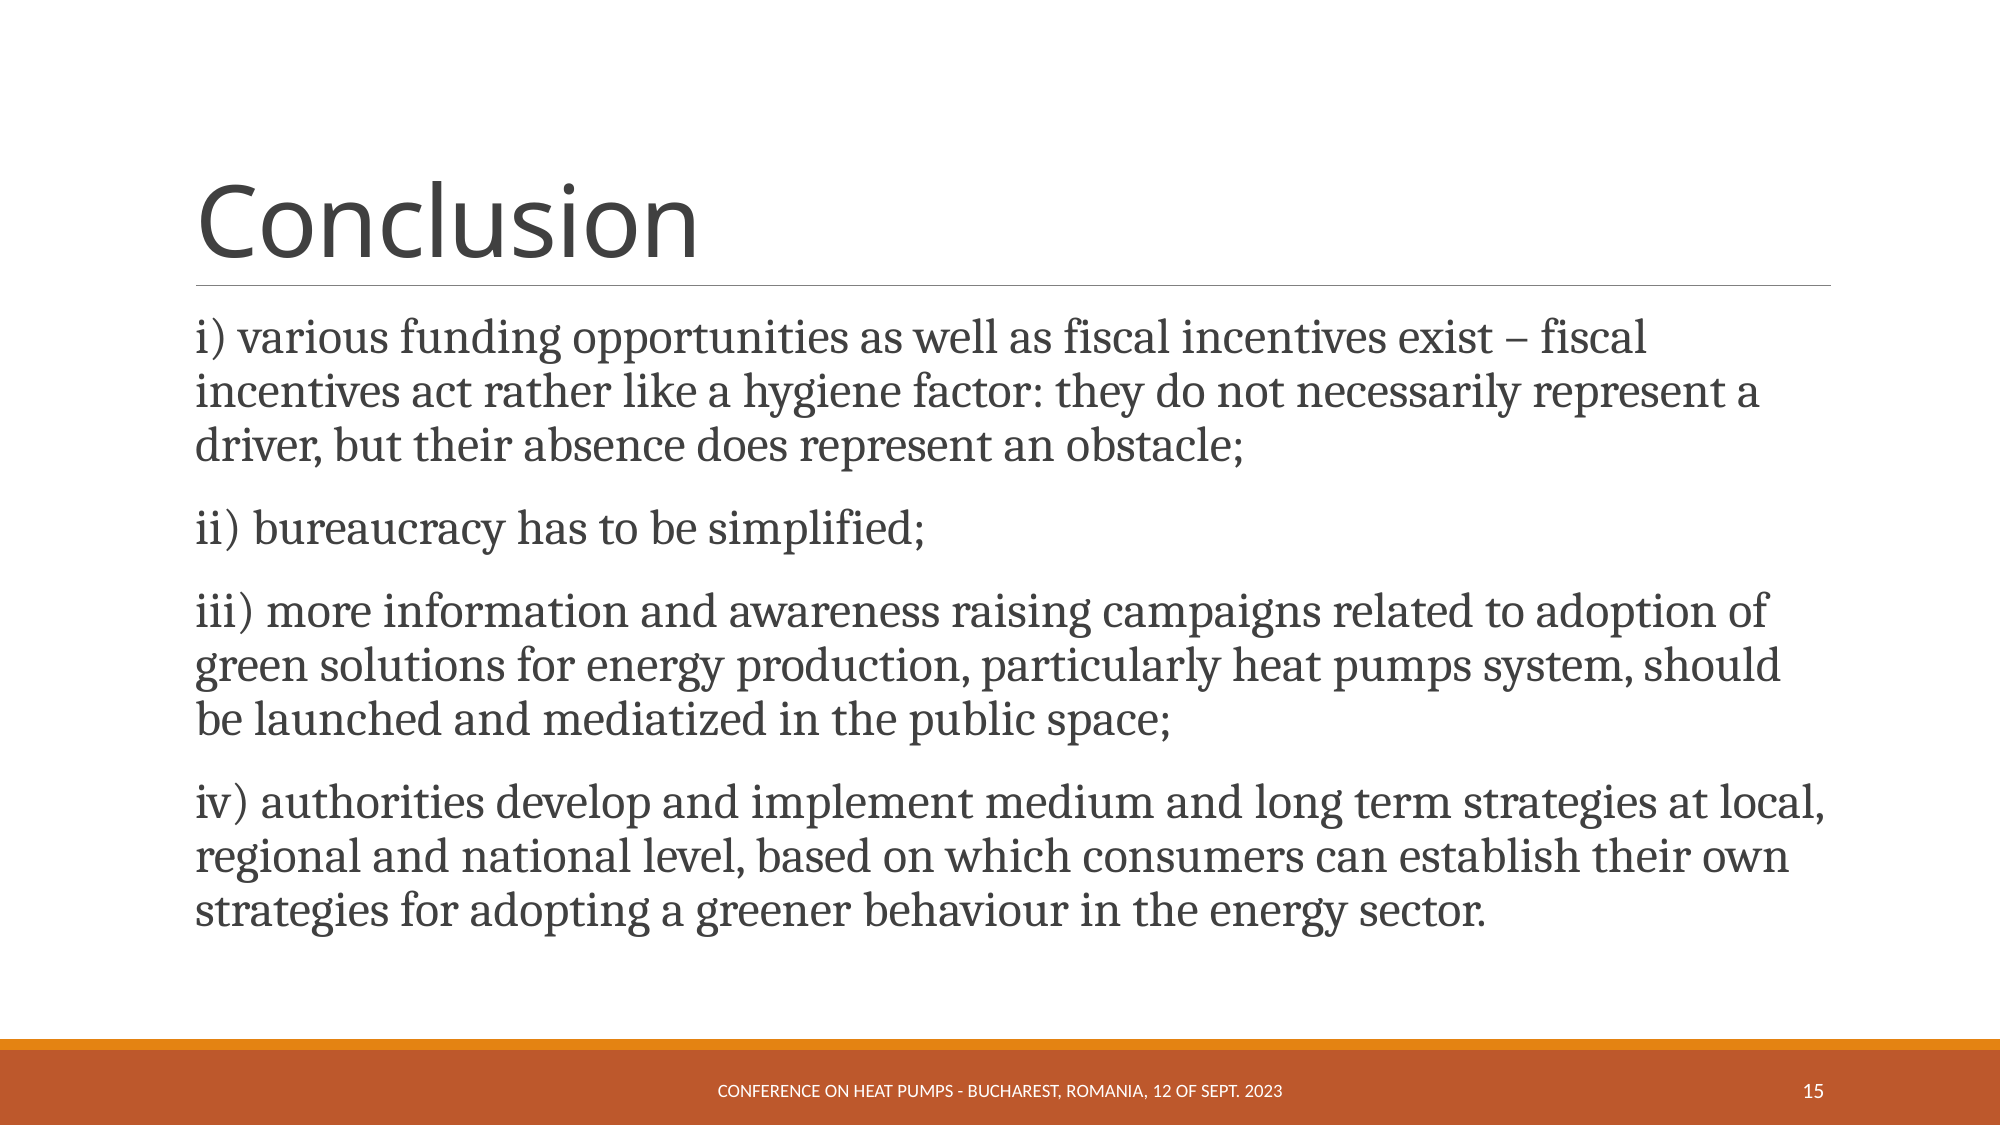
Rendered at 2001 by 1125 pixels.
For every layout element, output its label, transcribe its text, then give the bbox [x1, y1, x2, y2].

slide_number 15 [1624, 1059, 1840, 1120]
title Conclusion [180, 47, 1830, 285]
list i) various funding opportunities as well as fiscal incentives exist – fiscal incentives act rather like a hygiene factor: they do not necessarily represent a driver, but their absence does represent an obstacle; ii) bureaucracy has to be simplified; iii) more information and awareness raising campaigns related to adoption of green solutions for energy production, particularly heat pumps system, should be launched and mediatized in the public space; iv) authorities develop and implement medium and long term strategies at local, regional and national level, based on which consumers can establish their own strategies for adopting a greener behaviour in the energy sector. [180, 302, 1830, 963]
footer Conference on Heat Pumps - Bucharest, Romania, 12 of Sept. 2023 [604, 1059, 1396, 1120]
